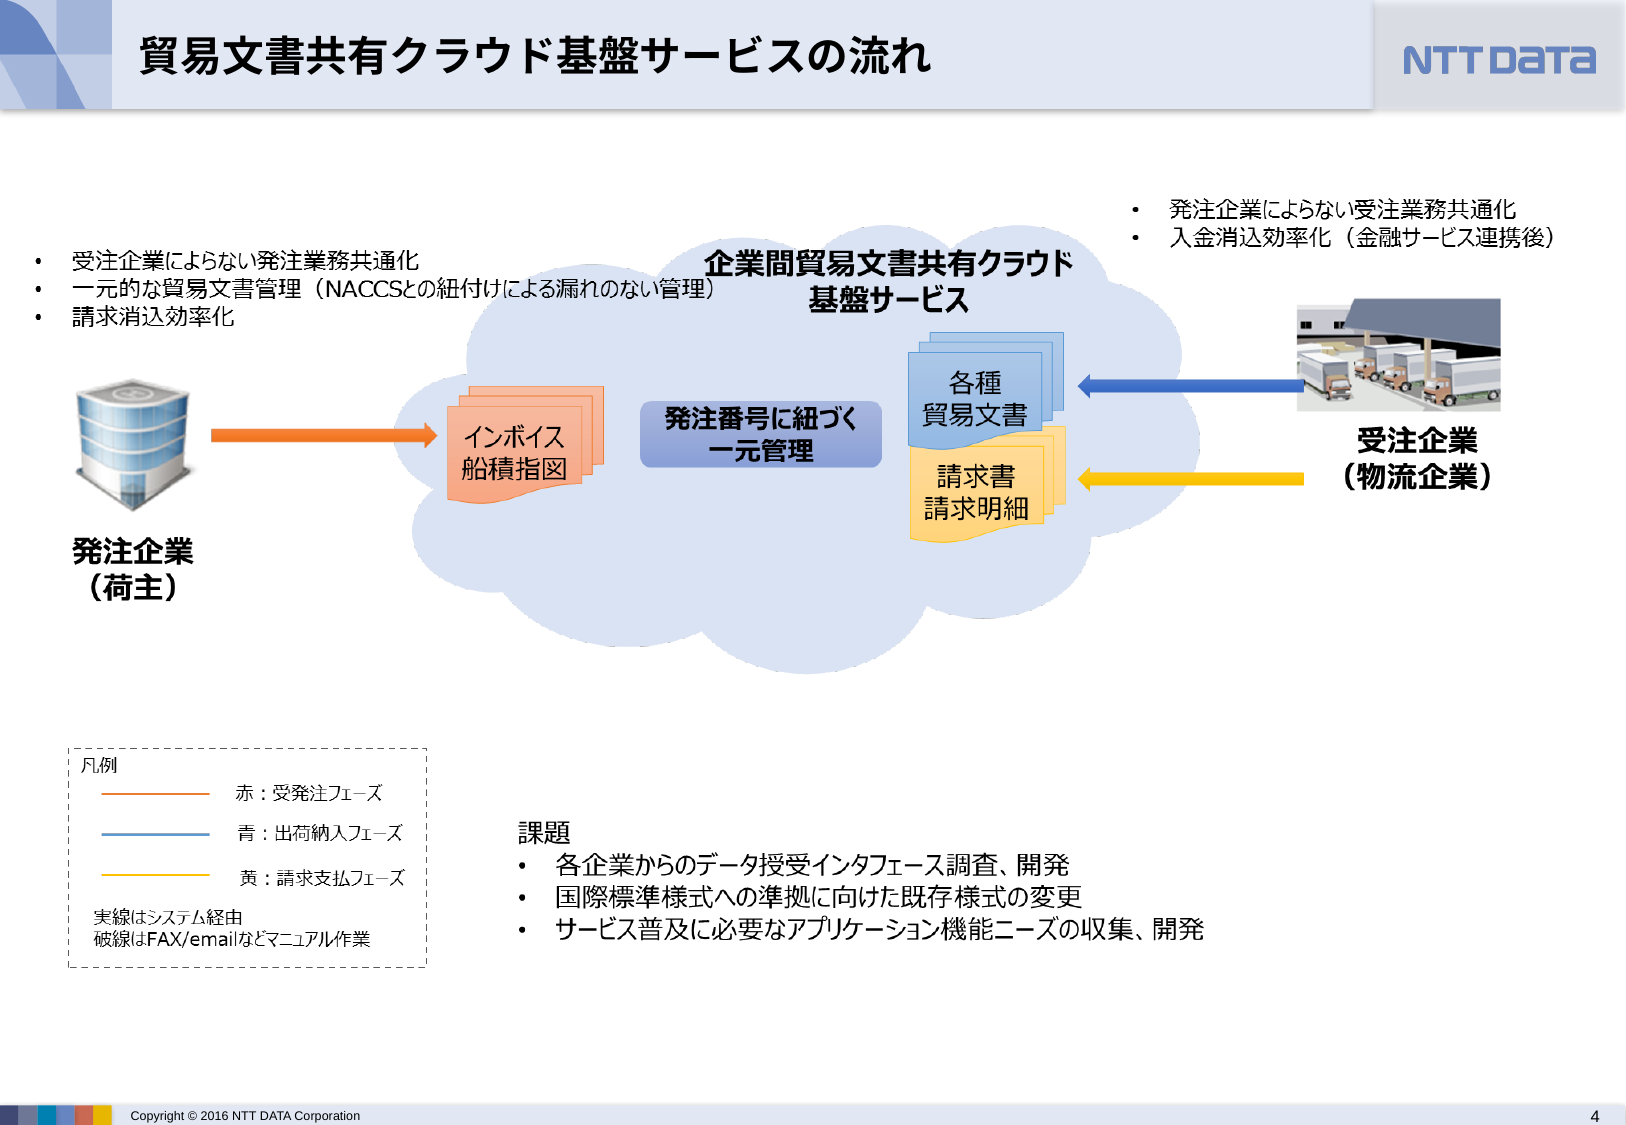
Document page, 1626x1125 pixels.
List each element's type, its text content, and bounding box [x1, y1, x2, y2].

picture [1404, 46, 1596, 74]
title 貿易文書共有クラウド基盤サービスの流れ [111, 0, 1363, 109]
picture [0, 0, 111, 109]
picture [20, 187, 1590, 969]
